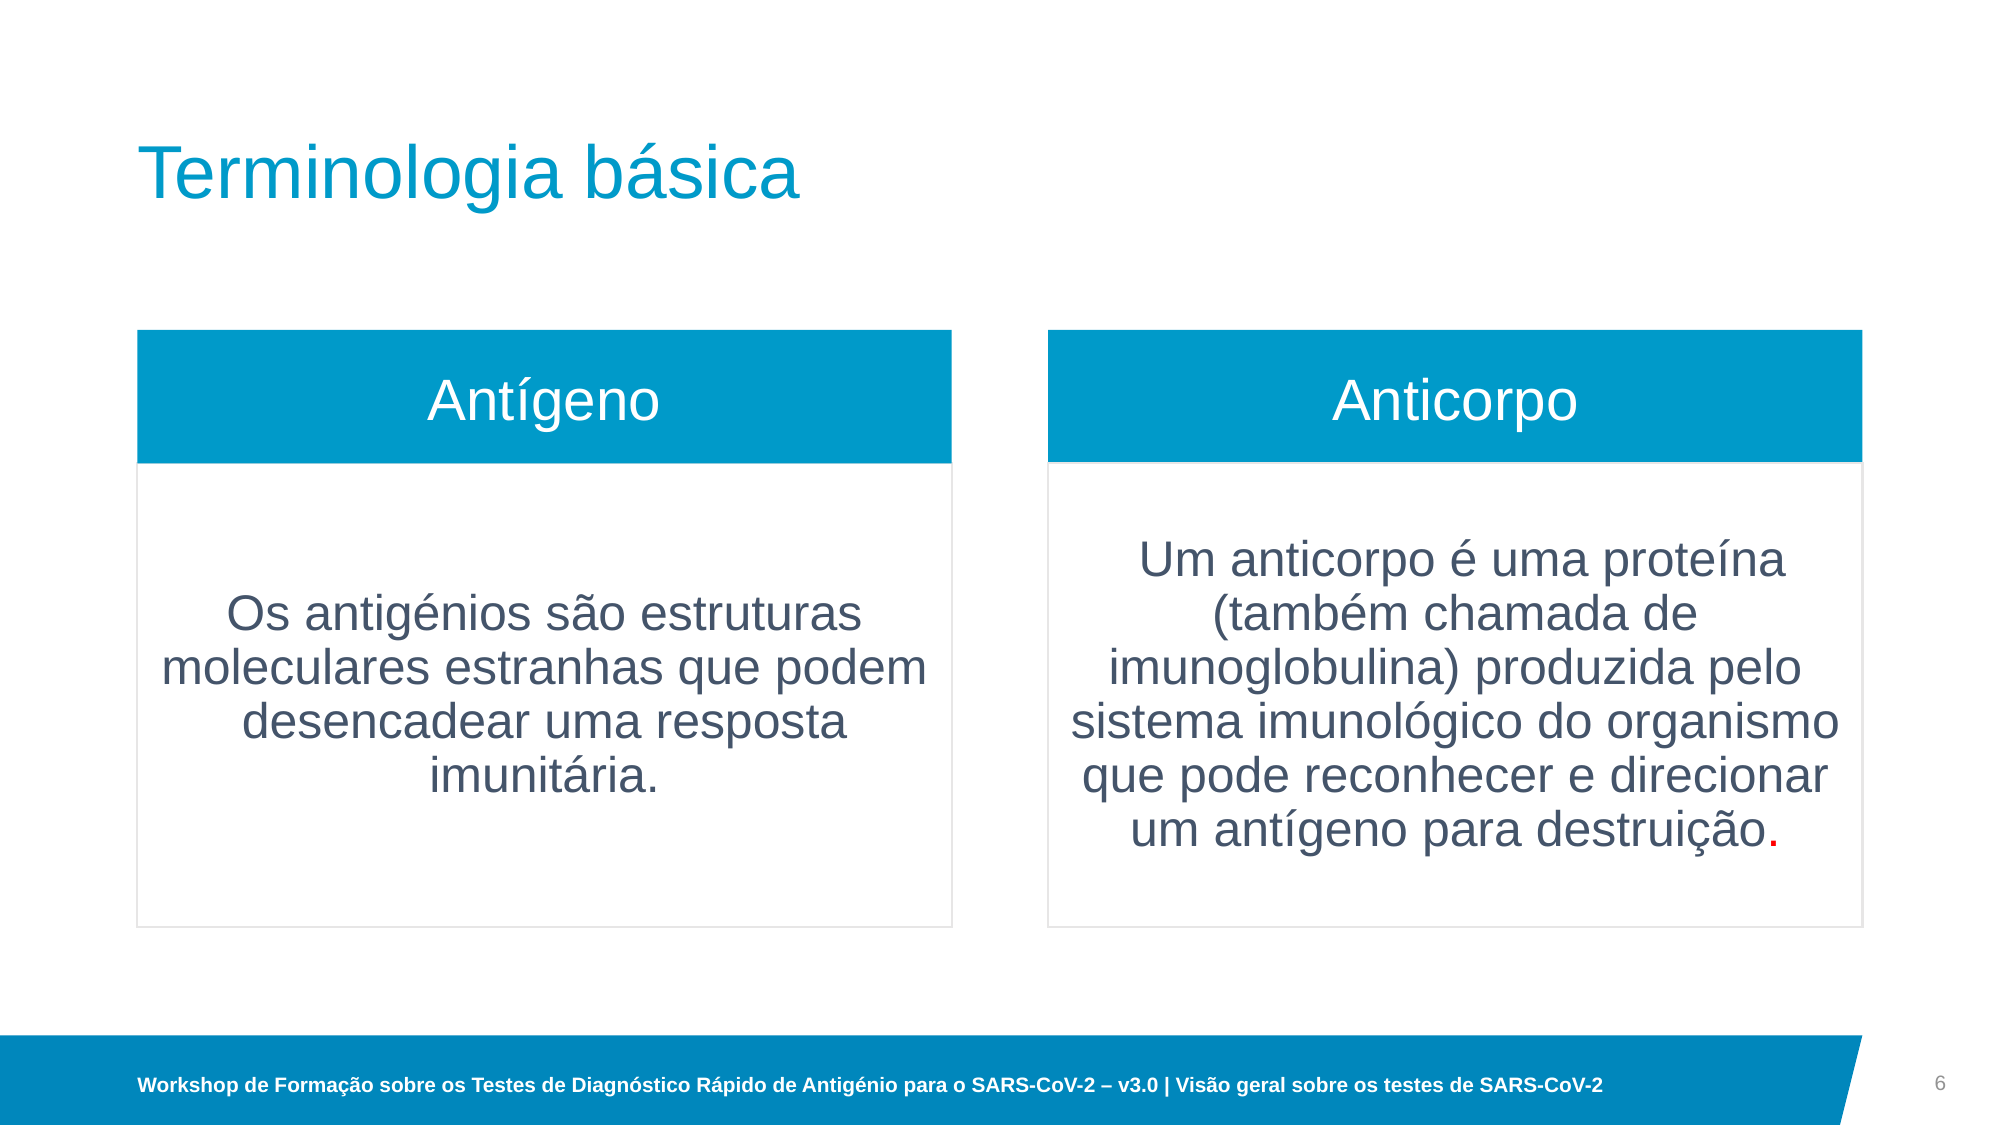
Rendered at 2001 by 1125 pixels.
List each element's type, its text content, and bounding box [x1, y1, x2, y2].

slide_number 6 [1862, 1035, 1947, 1125]
text_box Um anticorpo é uma proteína (também chamada de imunoglobulina) produzida pelo sistema imunológico do organismo que pode reconhecer e direcionar um antígeno para destruição. [1047, 462, 1864, 928]
title Terminologia básica [137, 59, 1863, 215]
footer Workshop de Formação sobre os Testes de Diagnóstico Rápido de Antigénio para o SARS-CoV-2 – v3.0 | Visão geral sobre os testes de SARS-CoV-2 [137, 1042, 1690, 1125]
text_box Antígeno [136, 329, 953, 464]
text_box Os antigénios são estruturas moleculares estranhas que podem desencadear uma resposta imunitária. [136, 464, 953, 928]
text_box Anticorpo [1047, 329, 1864, 462]
